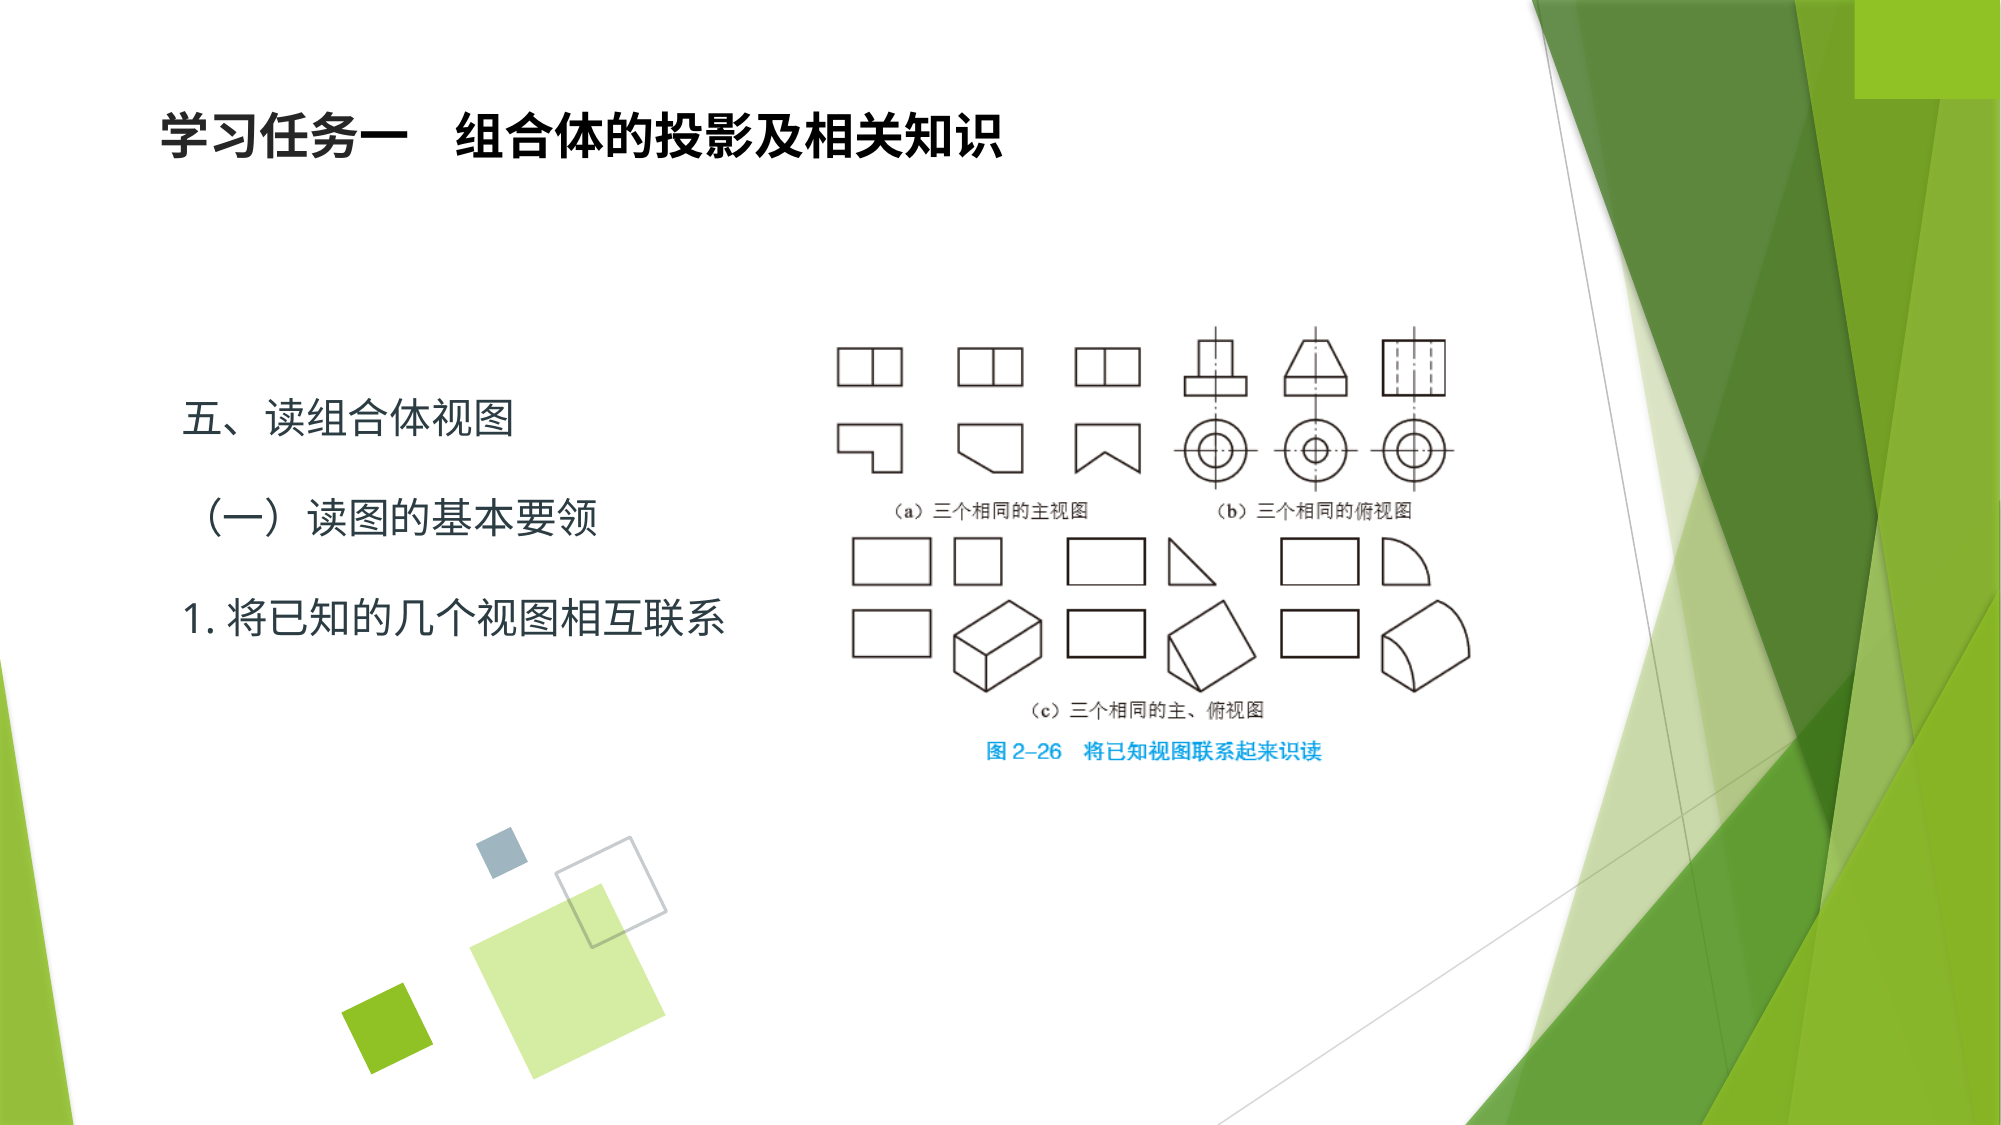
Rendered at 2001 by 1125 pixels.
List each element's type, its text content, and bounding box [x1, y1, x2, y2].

picture [791, 316, 1494, 773]
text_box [338, 824, 672, 1086]
text_box [1853, 0, 2000, 100]
text_box 学习任务一 组合体的投影及相关知识 [144, 85, 1856, 216]
text_box 五、读组合体视图 （一）读图的基本要领 1.将已知的几个视图相互联系 [166, 334, 786, 750]
